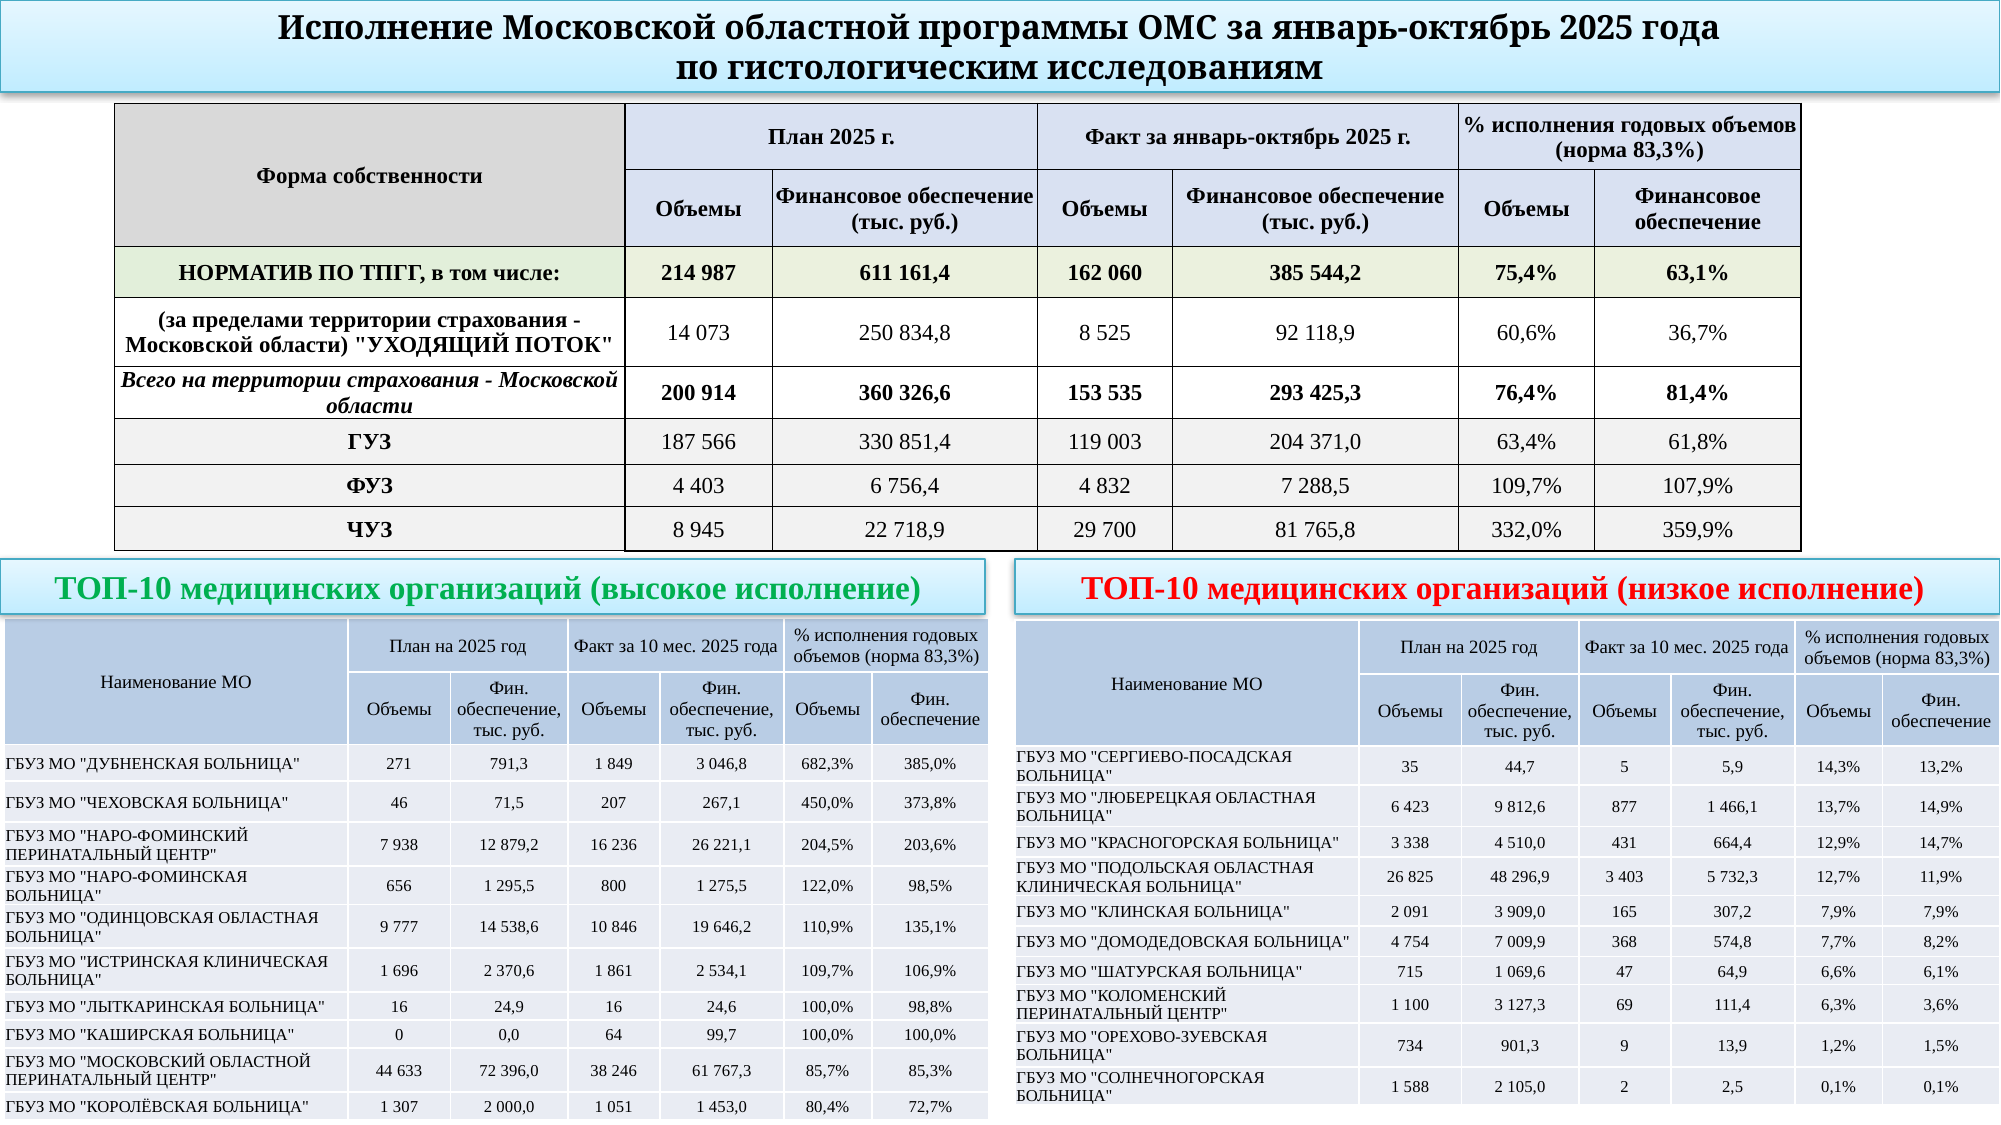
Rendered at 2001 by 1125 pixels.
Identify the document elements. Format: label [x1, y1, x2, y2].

table_cell [5, 993, 347, 1019]
table_header [5, 619, 347, 744]
table_header [1016, 621, 1358, 745]
table_cell [1360, 927, 1461, 956]
table_cell [773, 507, 1037, 550]
table_cell [773, 298, 1037, 366]
table_cell [1016, 1068, 1358, 1104]
table_cell [349, 823, 450, 865]
table_cell [1173, 298, 1458, 366]
table_cell [5, 867, 347, 904]
table_cell [661, 1093, 783, 1119]
table_cell [626, 170, 772, 246]
table_cell [1883, 1068, 1999, 1104]
table_cell [115, 367, 624, 418]
table_cell [1038, 367, 1172, 418]
table_cell [1016, 827, 1358, 856]
table_cell [1016, 927, 1358, 956]
table_cell [785, 949, 871, 991]
table_cell [1038, 170, 1172, 246]
table_cell [1173, 170, 1458, 246]
table_cell [569, 867, 659, 904]
table_cell [873, 673, 988, 744]
table_cell [773, 465, 1037, 506]
table_cell [1672, 1024, 1794, 1066]
table_cell [569, 1049, 659, 1091]
table_cell [773, 170, 1037, 246]
table_cell [1360, 1024, 1461, 1066]
table_cell [1595, 419, 1800, 464]
table_cell [1462, 896, 1578, 925]
table_header [1580, 621, 1794, 673]
table_cell [1595, 367, 1800, 418]
table_cell [661, 867, 783, 904]
table_cell [785, 782, 871, 821]
table_cell [349, 1021, 450, 1047]
table_cell [115, 507, 624, 550]
table_cell [873, 1093, 988, 1119]
table_cell [1462, 1068, 1578, 1104]
table_cell [1796, 985, 1882, 1022]
table_cell [773, 247, 1037, 297]
table_cell [5, 1049, 347, 1091]
table_cell [1173, 419, 1458, 464]
table_cell [349, 867, 450, 904]
table_cell [1580, 675, 1670, 745]
table_cell [785, 1093, 871, 1119]
table_cell [1016, 858, 1358, 895]
table_cell [1883, 985, 1999, 1022]
table_cell [1462, 985, 1578, 1022]
table_cell [451, 673, 567, 744]
table_cell [1360, 858, 1461, 895]
table_cell [1462, 927, 1578, 956]
table_cell [1672, 786, 1794, 826]
table_cell [1038, 419, 1172, 464]
table_cell [1672, 927, 1794, 956]
table_cell [1883, 827, 1999, 856]
table_cell [1462, 675, 1578, 745]
table_cell [5, 745, 347, 780]
table_cell [1173, 507, 1458, 550]
table_cell [1883, 786, 1999, 826]
table_cell [661, 949, 783, 991]
table_cell [873, 823, 988, 865]
table_cell [349, 745, 450, 780]
table_cell [1459, 298, 1594, 366]
table_cell [115, 465, 624, 506]
table_cell [115, 298, 624, 366]
table_cell [5, 823, 347, 865]
table_cell [1796, 927, 1882, 956]
table_cell [785, 673, 871, 744]
table_cell [1672, 957, 1794, 984]
table_cell [1595, 298, 1800, 366]
table_cell [569, 745, 659, 780]
table_cell [1459, 507, 1594, 550]
table_cell [569, 782, 659, 821]
table_header [785, 619, 988, 671]
table_cell [873, 867, 988, 904]
table_cell [569, 905, 659, 947]
table_cell [661, 993, 783, 1019]
table_cell [569, 1093, 659, 1119]
table_header [1796, 621, 1999, 673]
table_cell [1462, 1024, 1578, 1066]
table_cell [1883, 858, 1999, 895]
table_cell [1016, 896, 1358, 925]
table_cell [1672, 747, 1794, 784]
table_cell [1580, 786, 1670, 826]
table_header [349, 619, 567, 671]
table_cell [785, 905, 871, 947]
table_cell [1796, 1068, 1882, 1104]
table_cell [349, 949, 450, 991]
table_cell [773, 419, 1037, 464]
table_cell [1580, 1068, 1670, 1104]
table_cell [1462, 747, 1578, 784]
table_cell [349, 673, 450, 744]
table_cell [1459, 419, 1594, 464]
table_cell [1796, 827, 1882, 856]
table_cell [1360, 747, 1461, 784]
text_box [1014, 558, 2000, 615]
table_cell [1462, 786, 1578, 826]
table_cell [1462, 827, 1578, 856]
table_cell [115, 247, 624, 297]
table_cell [569, 993, 659, 1019]
table_cell [451, 905, 567, 947]
table_cell [451, 1021, 567, 1047]
table_cell [873, 1021, 988, 1047]
table_cell [349, 1049, 450, 1091]
table_cell [1883, 896, 1999, 925]
table_cell [1016, 786, 1358, 826]
table_cell [451, 949, 567, 991]
table_cell [569, 1021, 659, 1047]
table_cell [1360, 985, 1461, 1022]
table_cell [451, 1093, 567, 1119]
table_cell [1360, 786, 1461, 826]
table_cell [1360, 896, 1461, 925]
table_cell [1883, 957, 1999, 984]
table_cell [626, 367, 772, 418]
table_cell [626, 247, 772, 297]
table_cell [1883, 927, 1999, 956]
table_cell [1459, 367, 1594, 418]
table_cell [785, 993, 871, 1019]
table_cell [873, 993, 988, 1019]
table_cell [1595, 507, 1800, 550]
table_cell [626, 298, 772, 366]
table_cell [1038, 465, 1172, 506]
table_cell [569, 949, 659, 991]
table_cell [873, 1049, 988, 1091]
table_cell [451, 782, 567, 821]
table_cell [873, 949, 988, 991]
table_cell [873, 782, 988, 821]
table_cell [626, 507, 772, 550]
table_cell [1016, 1024, 1358, 1066]
table_cell [1360, 1068, 1461, 1104]
table_cell [1173, 367, 1458, 418]
table_cell [626, 465, 772, 506]
table_cell [661, 782, 783, 821]
table_cell [1672, 985, 1794, 1022]
table_cell [1796, 675, 1882, 745]
table_cell [5, 905, 347, 947]
table_cell [1580, 957, 1670, 984]
table_cell [1796, 747, 1882, 784]
table_cell [5, 1093, 347, 1119]
table_cell [5, 949, 347, 991]
table_cell [785, 867, 871, 904]
table_cell [1580, 896, 1670, 925]
table_cell [1595, 170, 1800, 246]
table_cell [1672, 675, 1794, 745]
table_cell [1016, 957, 1358, 984]
table_cell [1462, 957, 1578, 984]
title [0, 0, 2000, 93]
table_cell [661, 745, 783, 780]
table_cell [1038, 507, 1172, 550]
table_cell [349, 905, 450, 947]
table_header [626, 104, 1037, 169]
table_cell [1459, 247, 1594, 297]
table_cell [1173, 465, 1458, 506]
table_cell [661, 1049, 783, 1091]
table_cell [1580, 927, 1670, 956]
table_cell [1883, 675, 1999, 745]
text_box [0, 558, 986, 615]
table_cell [1459, 465, 1594, 506]
table_cell [661, 673, 783, 744]
table_cell [451, 1049, 567, 1091]
table_cell [1672, 858, 1794, 895]
table_cell [1580, 827, 1670, 856]
table_header [1038, 104, 1458, 169]
table_cell [661, 823, 783, 865]
table_cell [349, 993, 450, 1019]
table_cell [569, 823, 659, 865]
table_cell [1580, 858, 1670, 895]
table_cell [451, 867, 567, 904]
table_cell [115, 419, 624, 464]
table_cell [873, 905, 988, 947]
table_cell [1360, 675, 1461, 745]
table_cell [349, 782, 450, 821]
table_cell [1595, 465, 1800, 506]
table_header [569, 619, 783, 671]
table_cell [1580, 747, 1670, 784]
table_cell [1672, 827, 1794, 856]
table_cell [1796, 786, 1882, 826]
table_cell [1796, 858, 1882, 895]
table_cell [785, 1049, 871, 1091]
table_cell [1883, 747, 1999, 784]
table_cell [1796, 896, 1882, 925]
table_cell [661, 1021, 783, 1047]
table_cell [1459, 170, 1594, 246]
table_cell [1580, 1024, 1670, 1066]
table_cell [1672, 1068, 1794, 1104]
table_header [1459, 104, 1800, 169]
table_cell [1016, 747, 1358, 784]
table_cell [1796, 1024, 1882, 1066]
table_cell [773, 367, 1037, 418]
table_cell [451, 823, 567, 865]
table_cell [451, 993, 567, 1019]
table_cell [1796, 957, 1882, 984]
table_cell [626, 419, 772, 464]
table_cell [785, 823, 871, 865]
table_cell [1038, 247, 1172, 297]
table_cell [873, 745, 988, 780]
table_cell [1038, 298, 1172, 366]
table_cell [1580, 985, 1670, 1022]
table_cell [785, 1021, 871, 1047]
table_cell [5, 782, 347, 821]
table_cell [451, 745, 567, 780]
table_cell [569, 673, 659, 744]
table_cell [1462, 858, 1578, 895]
table_cell [1883, 1024, 1999, 1066]
table_header [115, 104, 624, 246]
table_cell [1360, 827, 1461, 856]
table_header [1360, 621, 1578, 673]
table_cell [1360, 957, 1461, 984]
table_cell [661, 905, 783, 947]
table_cell [1672, 896, 1794, 925]
table_cell [1595, 247, 1800, 297]
table_cell [1173, 247, 1458, 297]
table_cell [1016, 985, 1358, 1022]
table_cell [785, 745, 871, 780]
table_cell [5, 1021, 347, 1047]
table_cell [349, 1093, 450, 1119]
